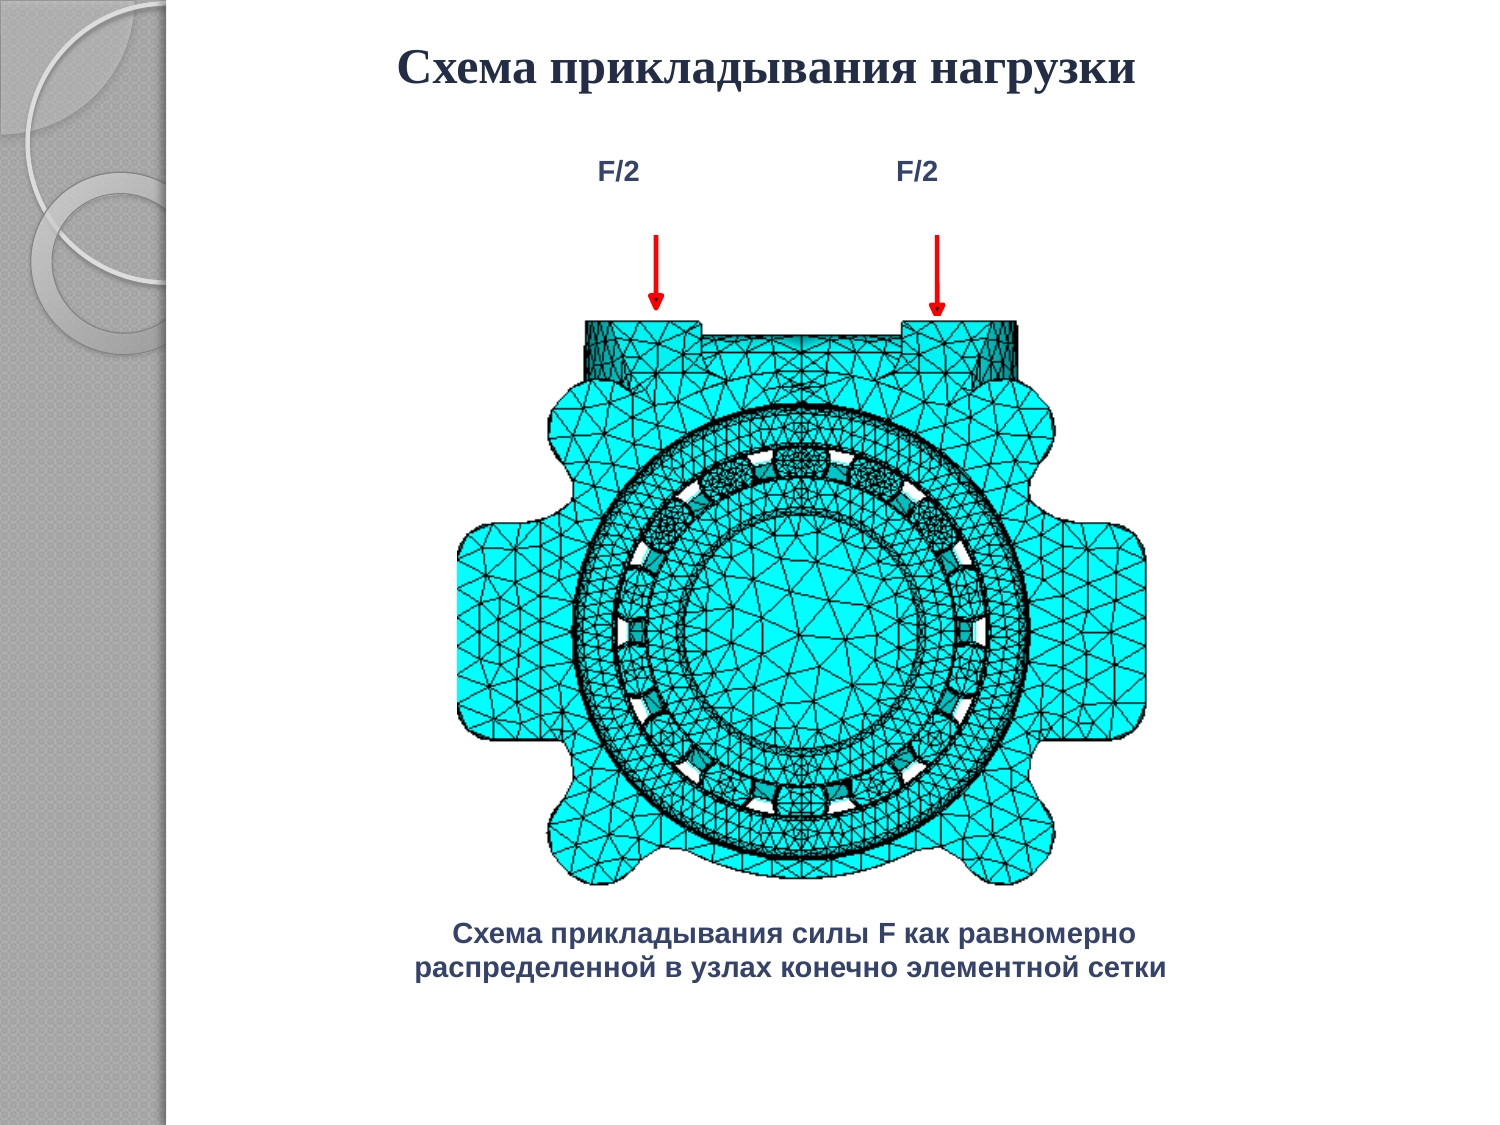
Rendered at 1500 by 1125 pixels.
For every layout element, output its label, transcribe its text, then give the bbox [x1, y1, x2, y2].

picture [456, 316, 1150, 906]
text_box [398, 152, 1184, 1064]
title Схема прикладывания нагрузки [128, 0, 1404, 127]
